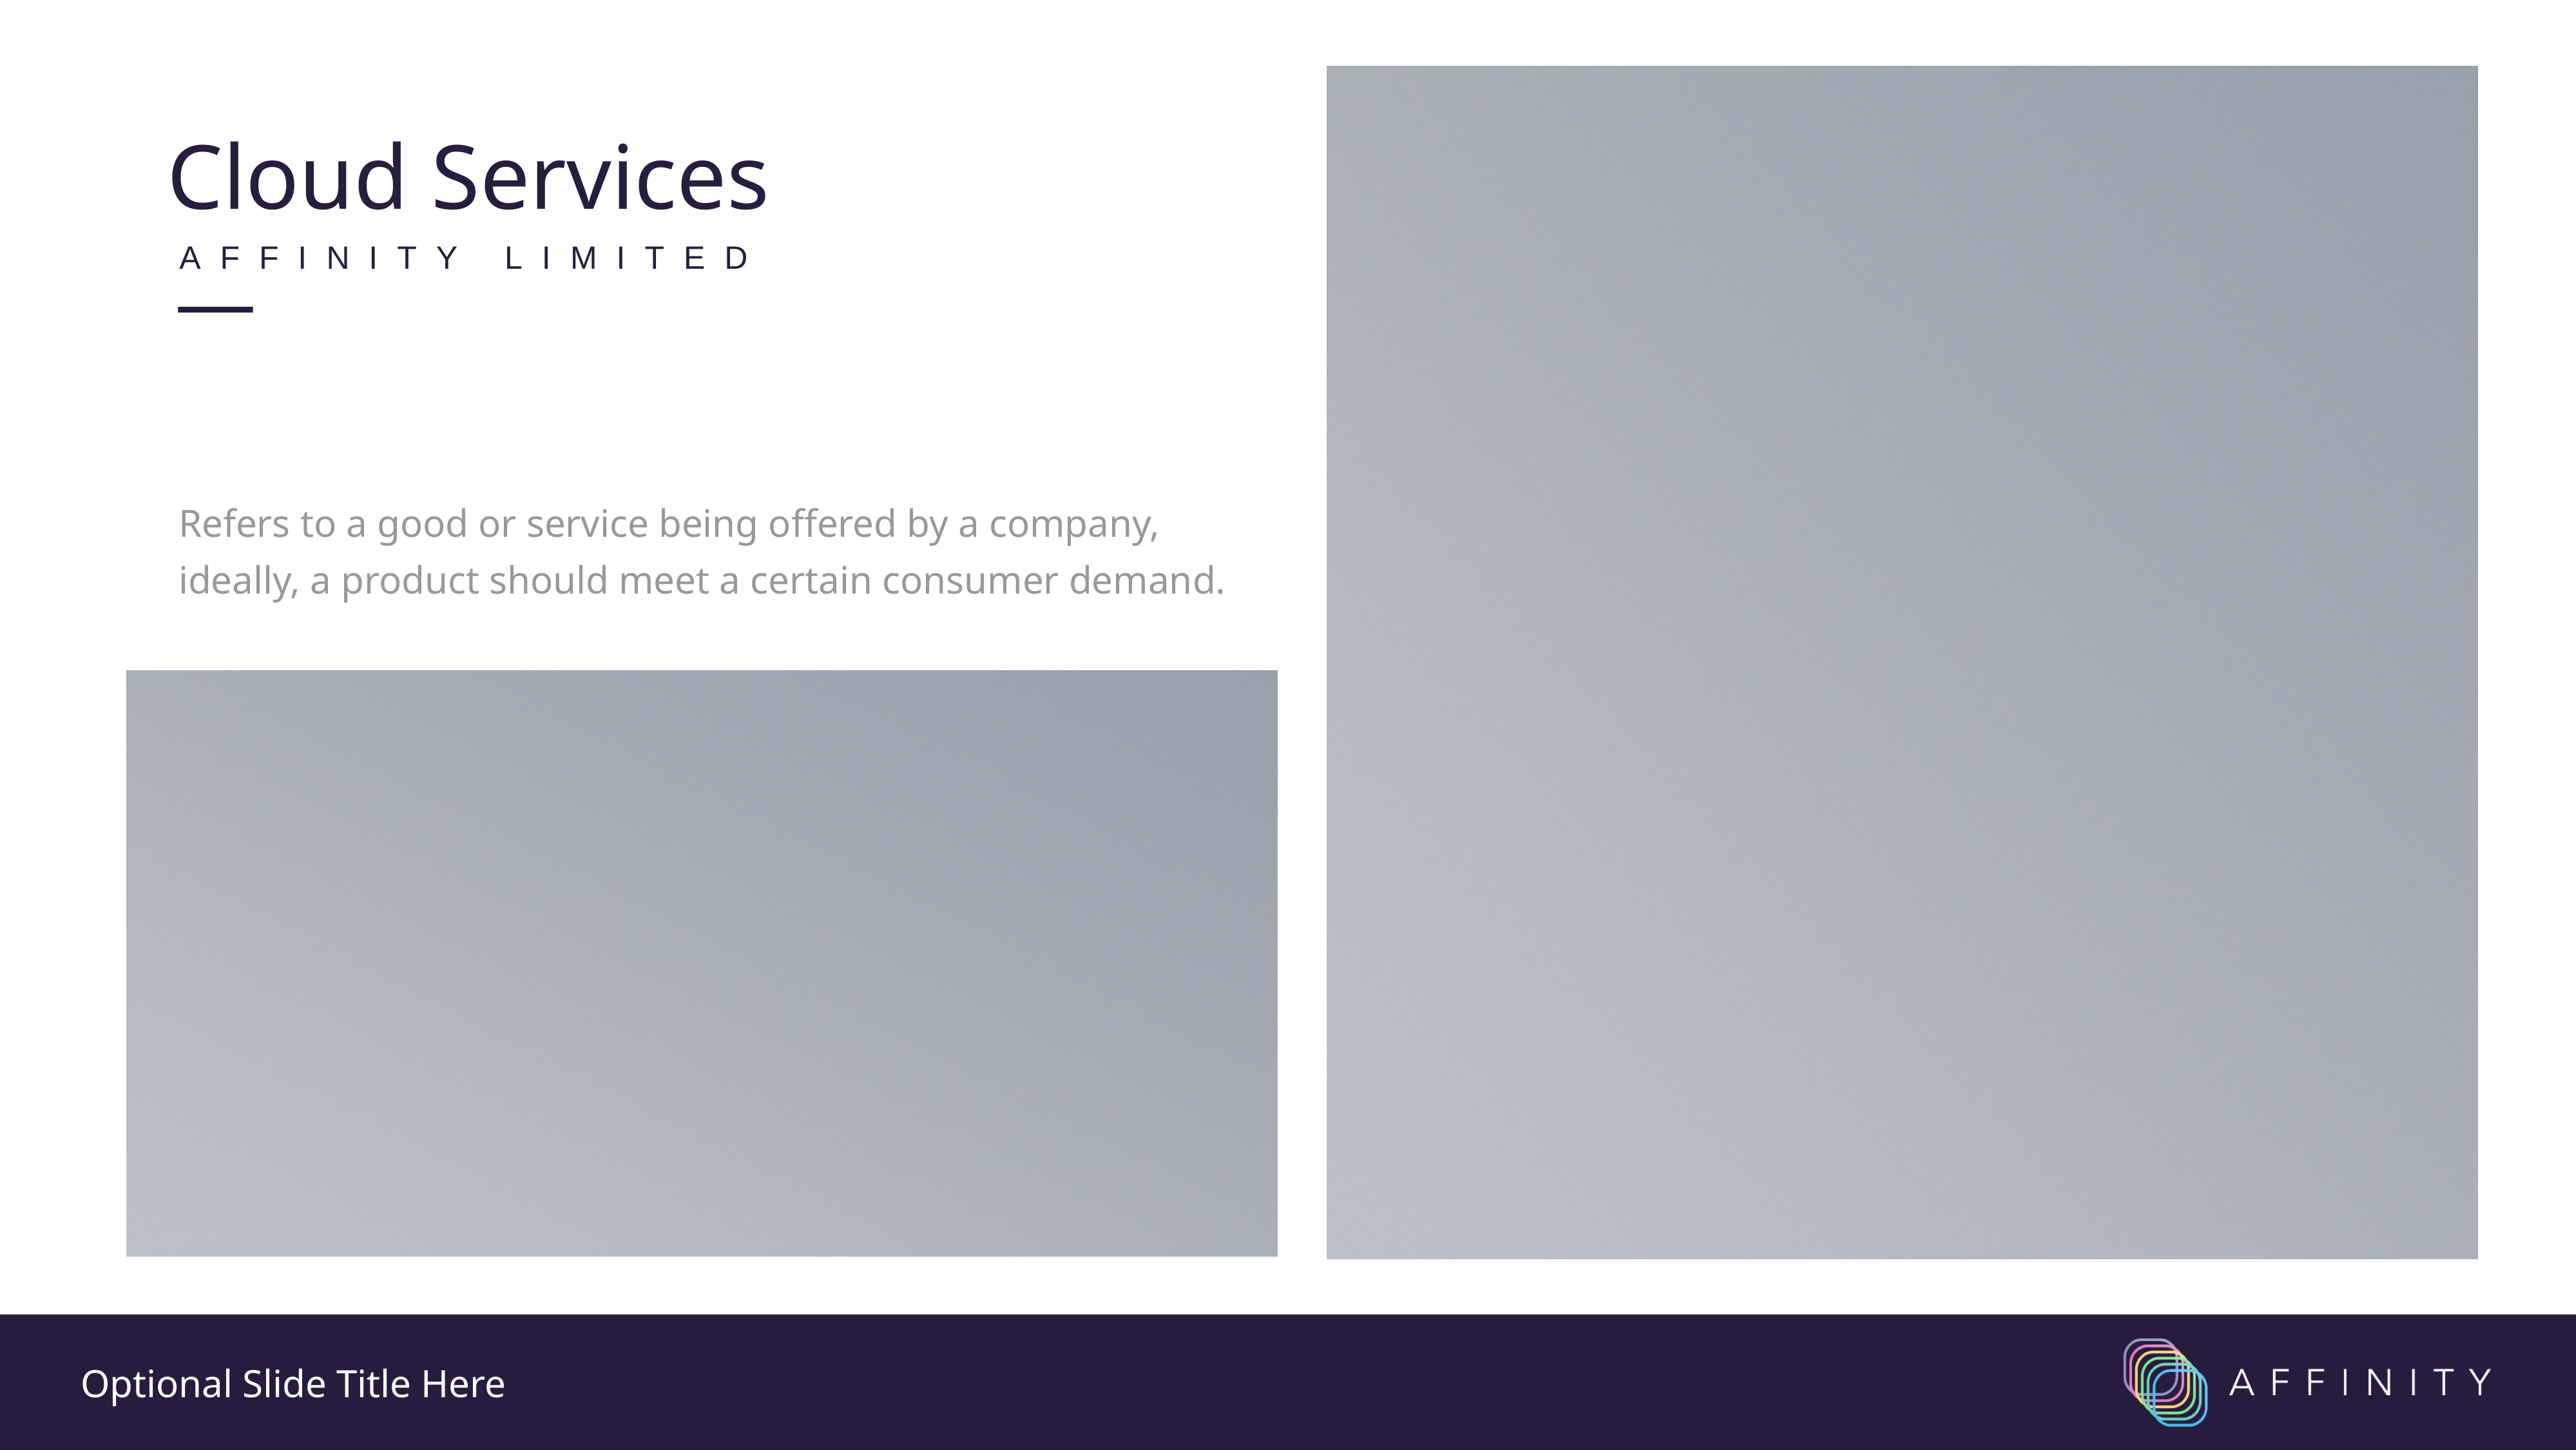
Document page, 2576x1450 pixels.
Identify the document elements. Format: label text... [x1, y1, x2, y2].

text_box [178, 307, 253, 313]
picture [126, 670, 1278, 1257]
picture [2121, 1335, 2494, 1430]
text_box Optional Slide Title Here [75, 1355, 1131, 1410]
picture [1327, 65, 2478, 1260]
text_box Cloud Services [162, 115, 1299, 232]
text_box AFFINITY LIMITED [174, 232, 1078, 281]
text_box Refers to a good or service being offered by a company, ideally, a product should meet a certain consumer demand. [167, 476, 1238, 670]
